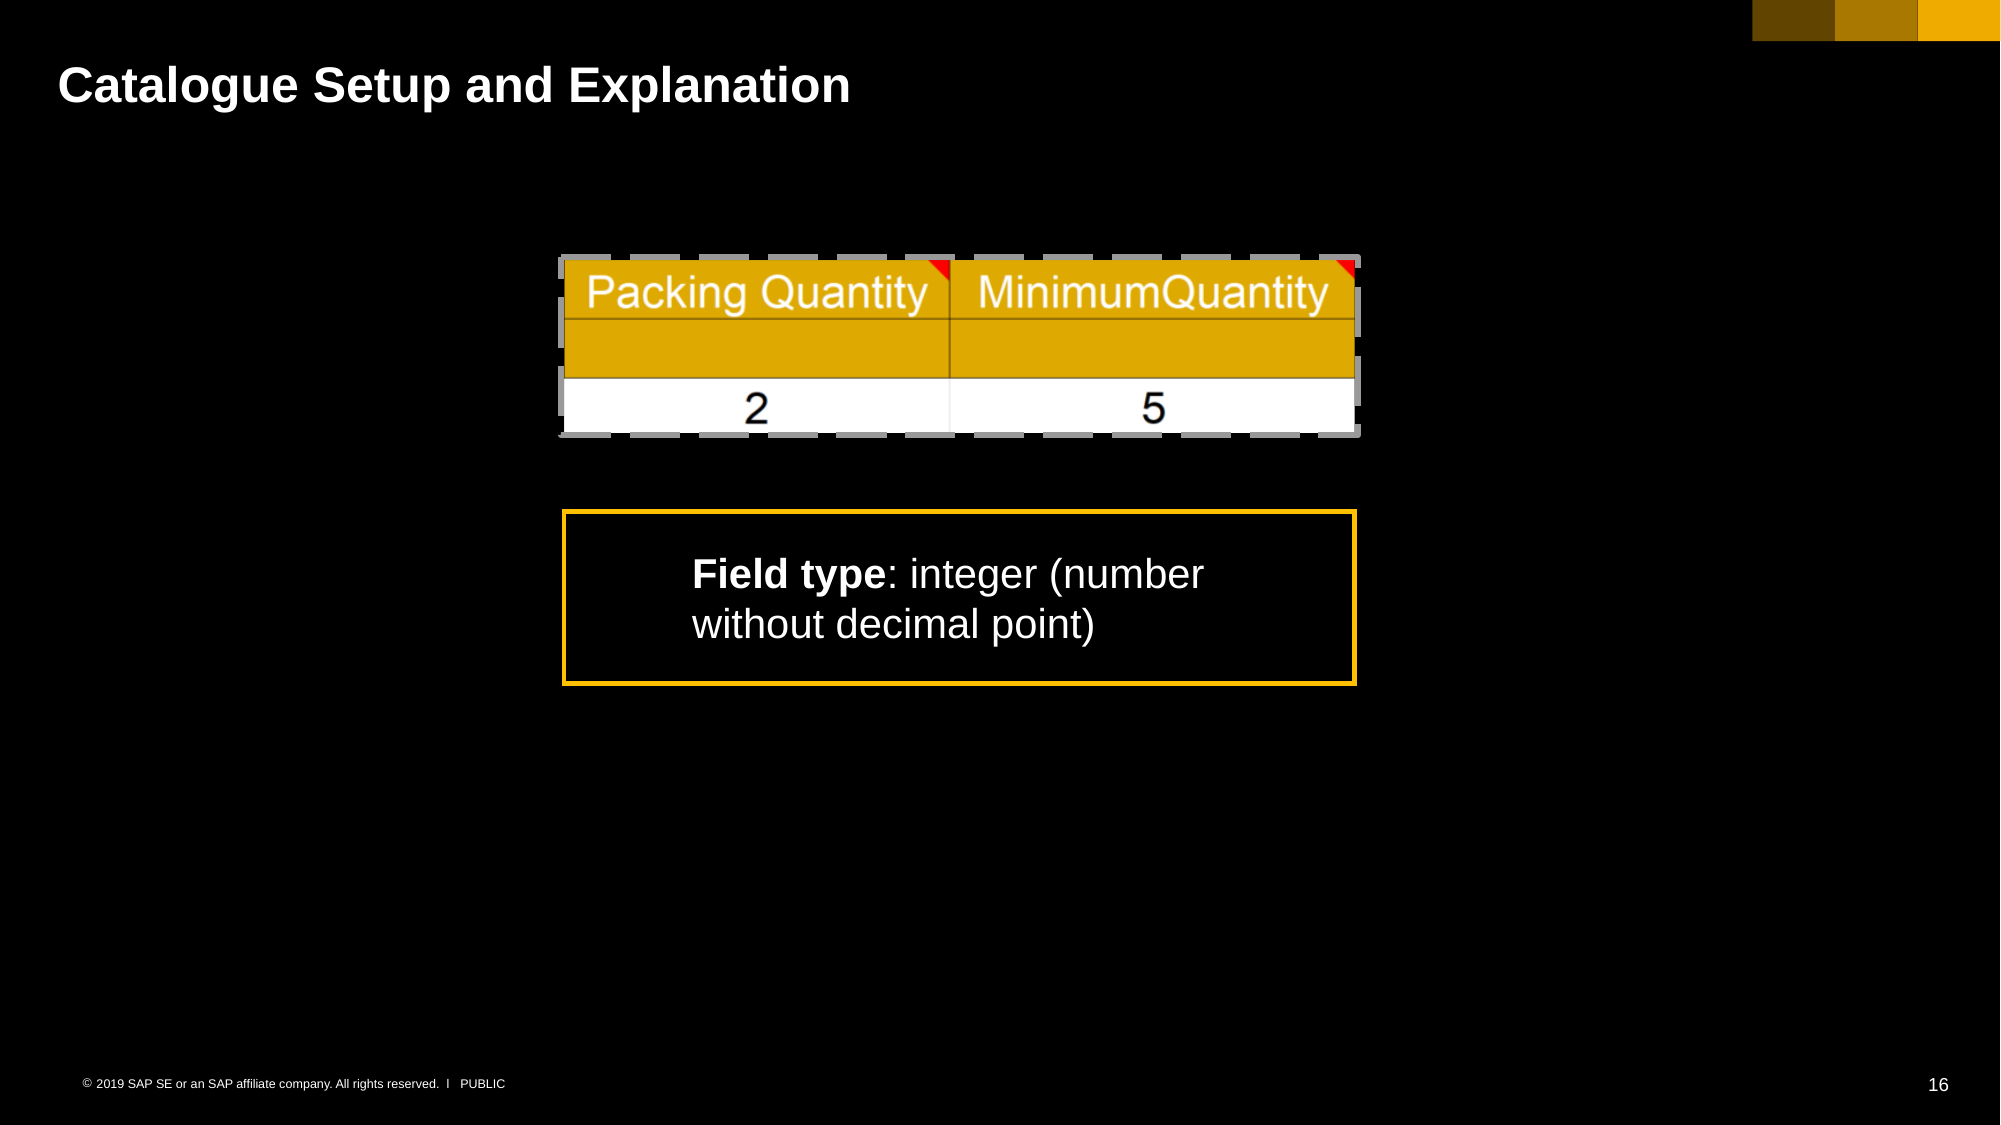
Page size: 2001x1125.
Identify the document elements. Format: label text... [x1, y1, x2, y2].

text_box [564, 511, 1355, 684]
title Catalogue Setup and Explanation [57, 52, 1893, 114]
picture [563, 259, 1355, 433]
